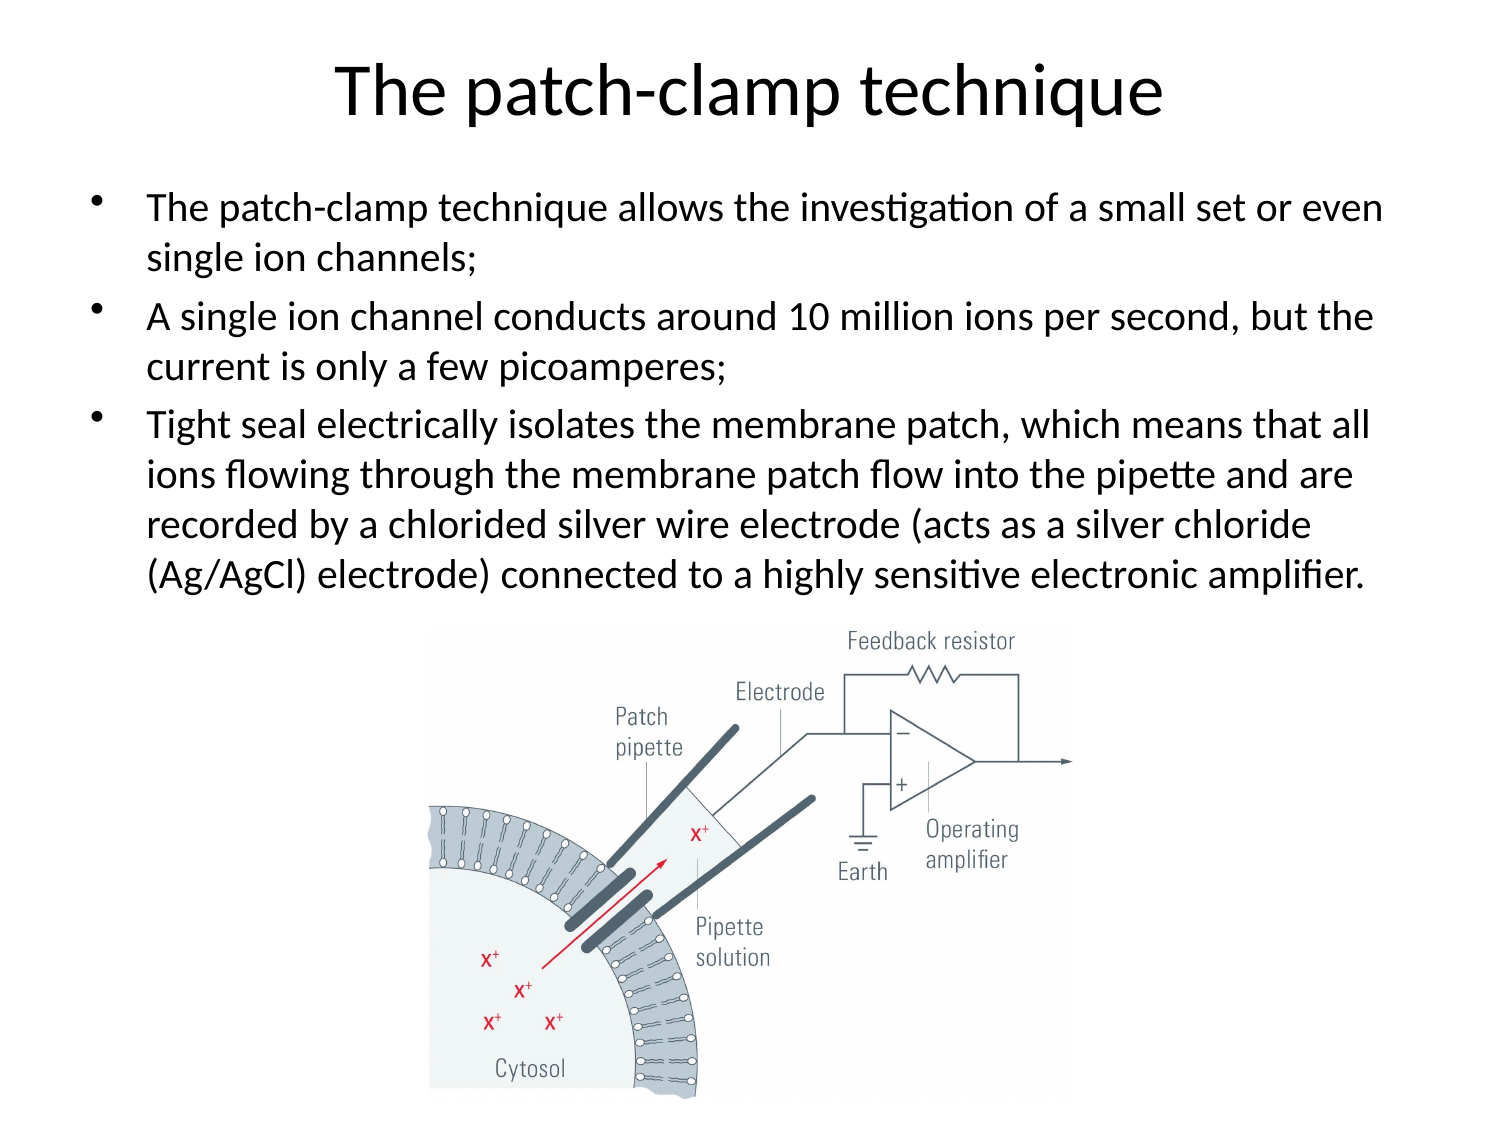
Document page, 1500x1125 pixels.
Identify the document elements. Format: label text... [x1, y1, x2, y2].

title The patch-clamp technique [74, 44, 1426, 126]
picture [427, 627, 1073, 1099]
list The patch-clamp technique allows the investigation of a small set or even single ion channels; A single ion channel conducts around 10 million ions per second, but the current is only a few picoamperes; Tight seal electrically isolates the membrane patch, which means that all ions flowing through the membrane patch flow into the pipette and are recorded by a chlorided silver wire electrode (acts as a silver chloride (Ag/AgCl) electrode) connected to a highly sensitive electronic amplifier. [74, 172, 1426, 1083]
